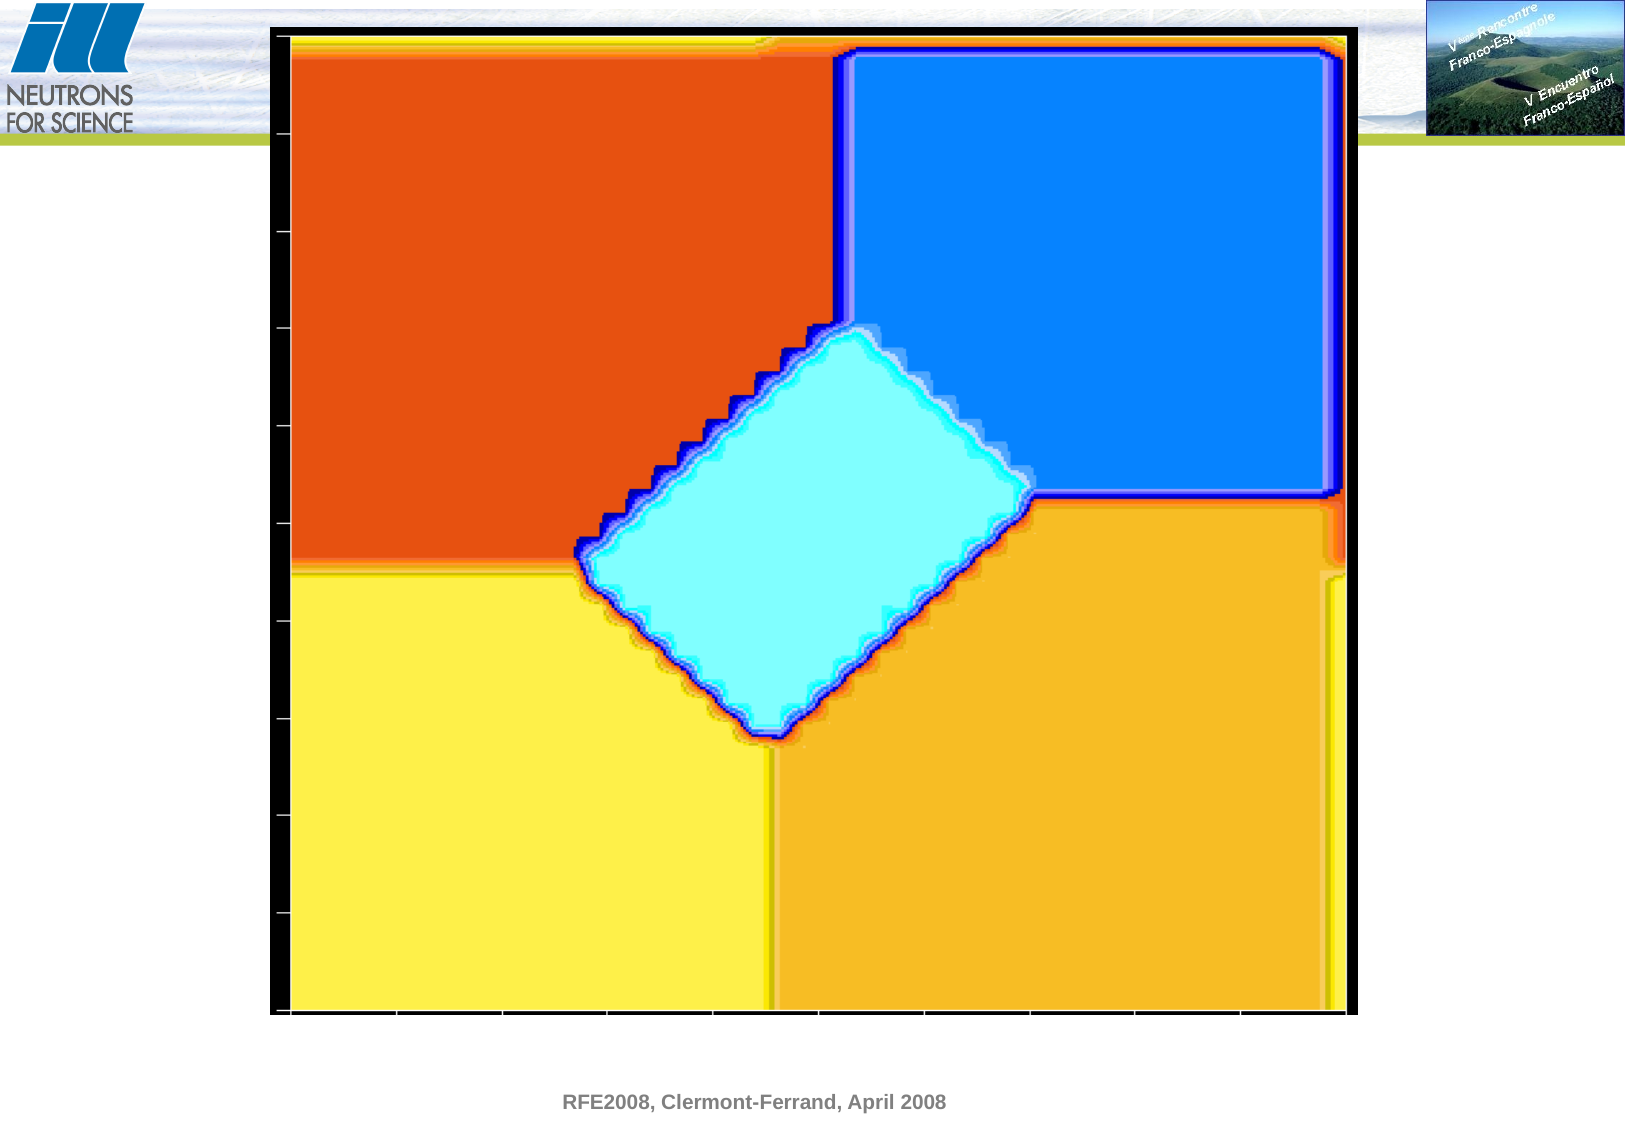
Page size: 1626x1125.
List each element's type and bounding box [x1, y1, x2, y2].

text_box [270, 27, 1358, 1015]
picture [0, 0, 1625, 136]
